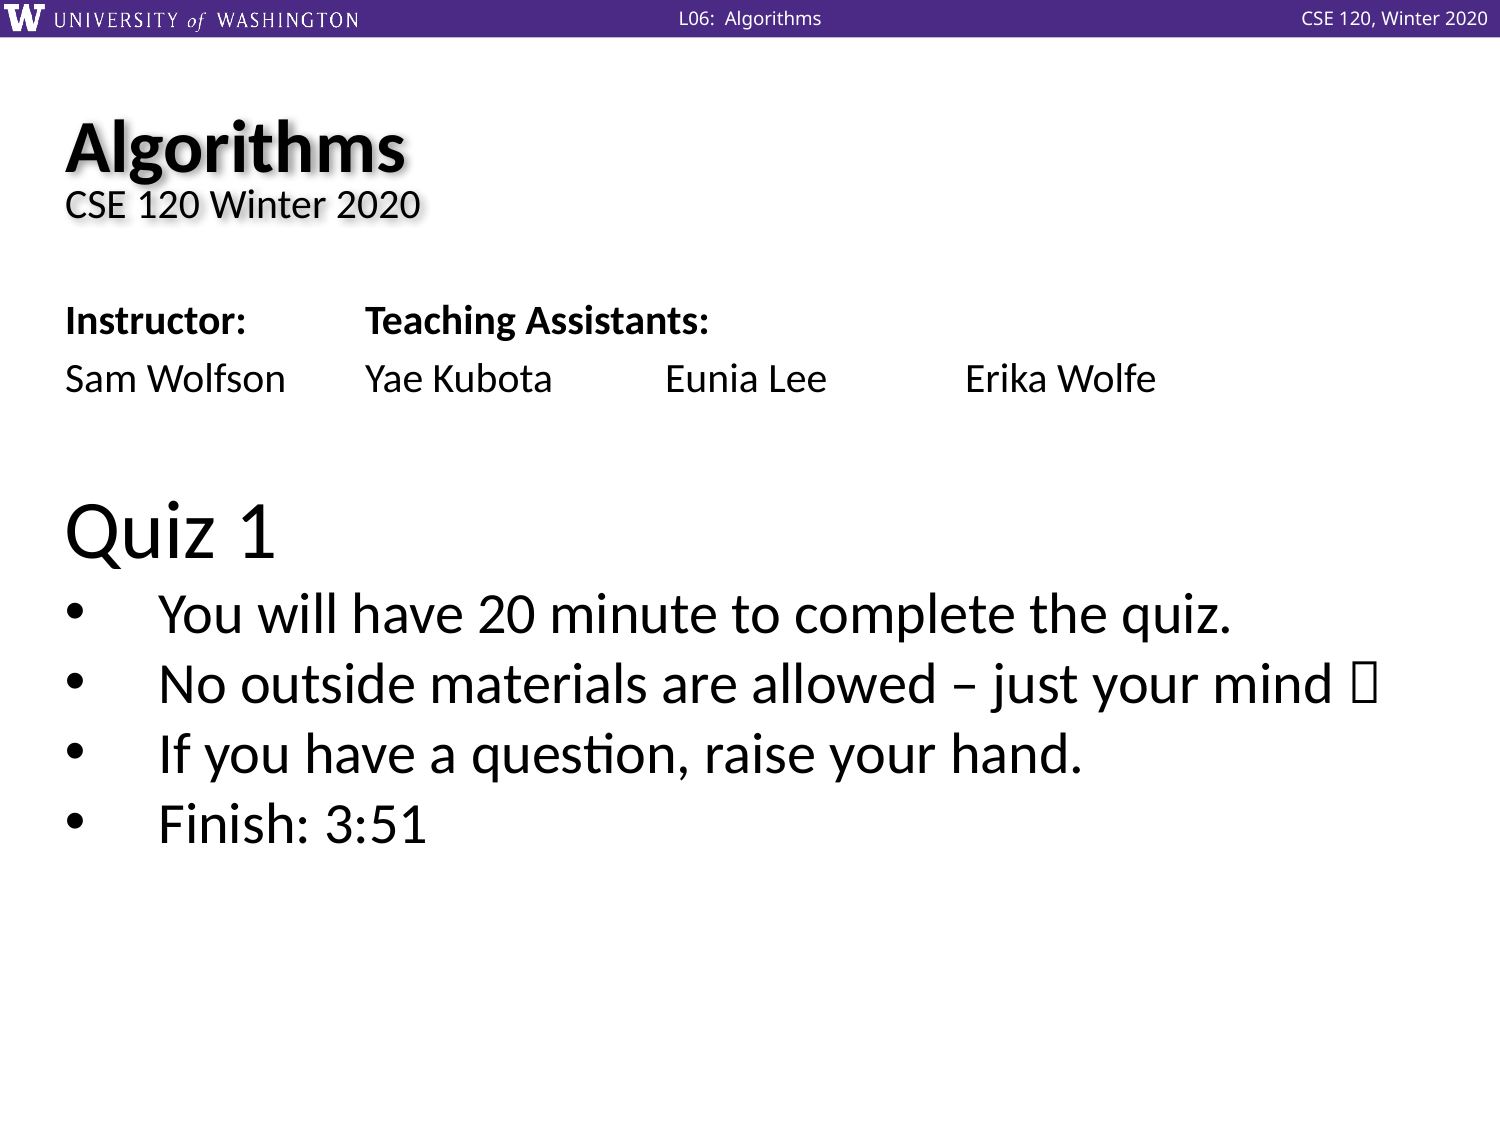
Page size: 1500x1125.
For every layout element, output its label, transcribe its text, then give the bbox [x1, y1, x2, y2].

picture [4, 4, 358, 32]
title Algorithms CSE 120 Winter 2020 [49, 49, 1326, 284]
text_box Quiz 1 You will have 20 minute to complete the quiz. No outside materials are allowed – just your mind  If you have a question, raise your hand. Finish: 3:51 [50, 468, 1450, 863]
subtitle Instructor: Teaching Assistants: Sam Wolfson Yae Kubota Eunia Lee Erika Wolfe [49, 284, 1423, 466]
